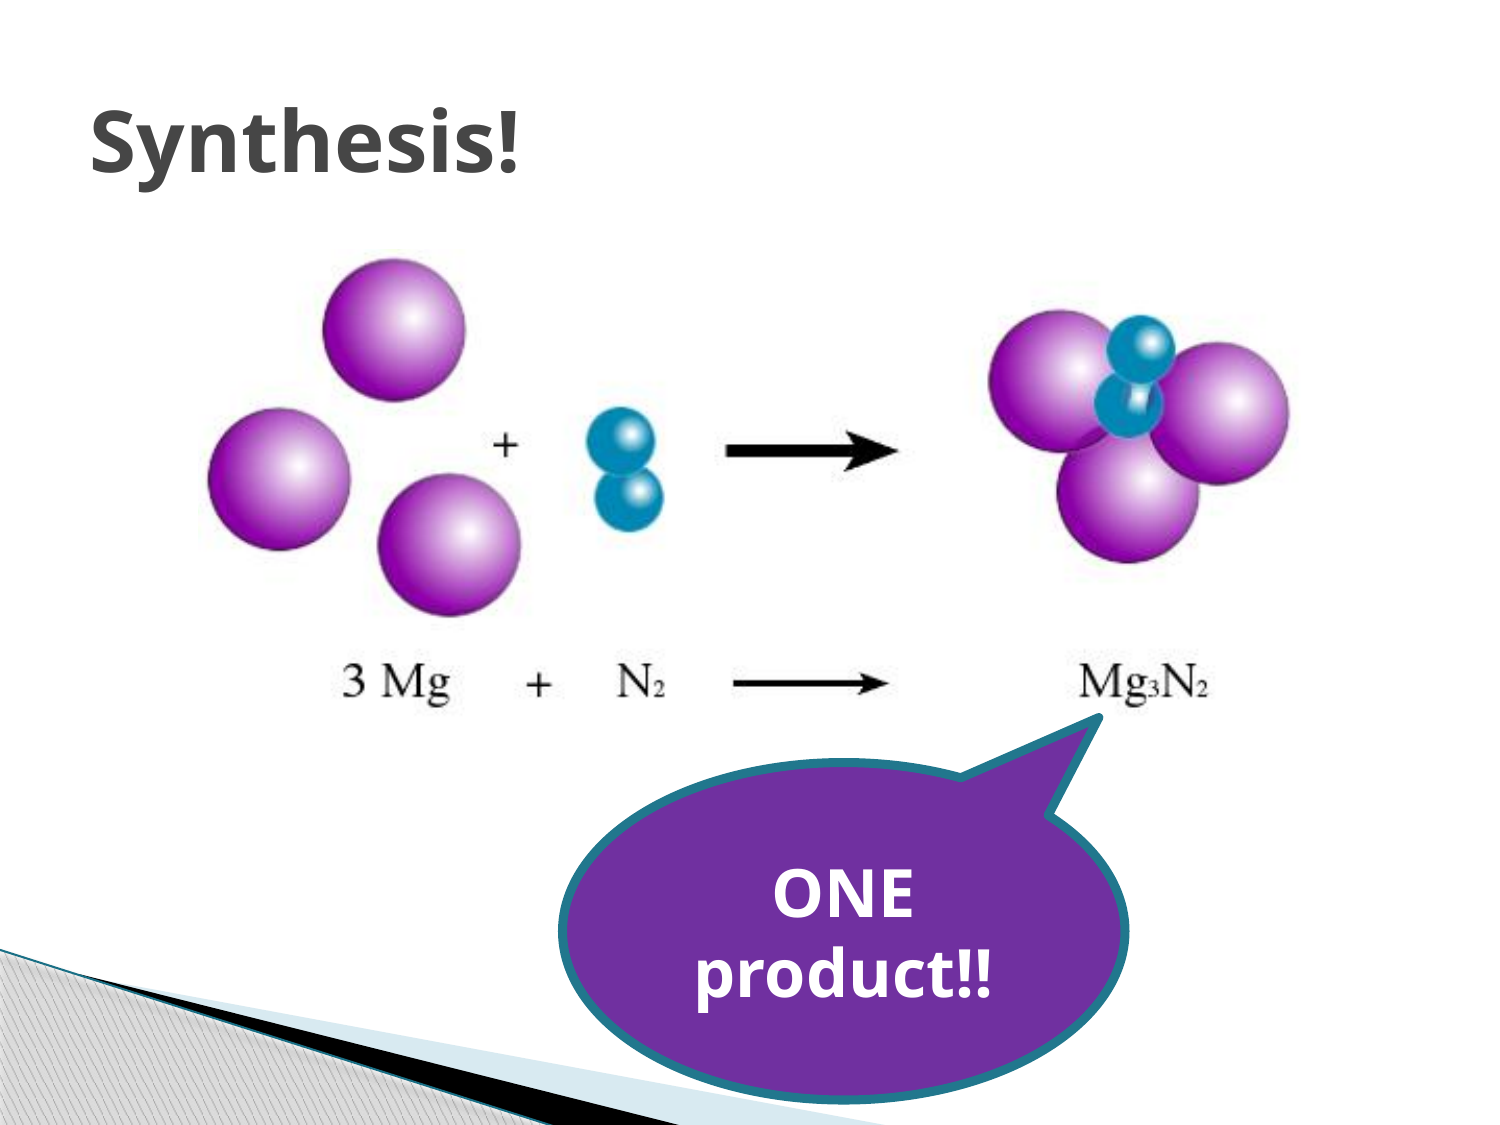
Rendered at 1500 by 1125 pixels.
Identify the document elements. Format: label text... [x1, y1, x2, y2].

title Synthesis! [75, 45, 1425, 233]
text_box ONE product!! [576, 992, 1112, 1105]
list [198, 249, 1302, 979]
